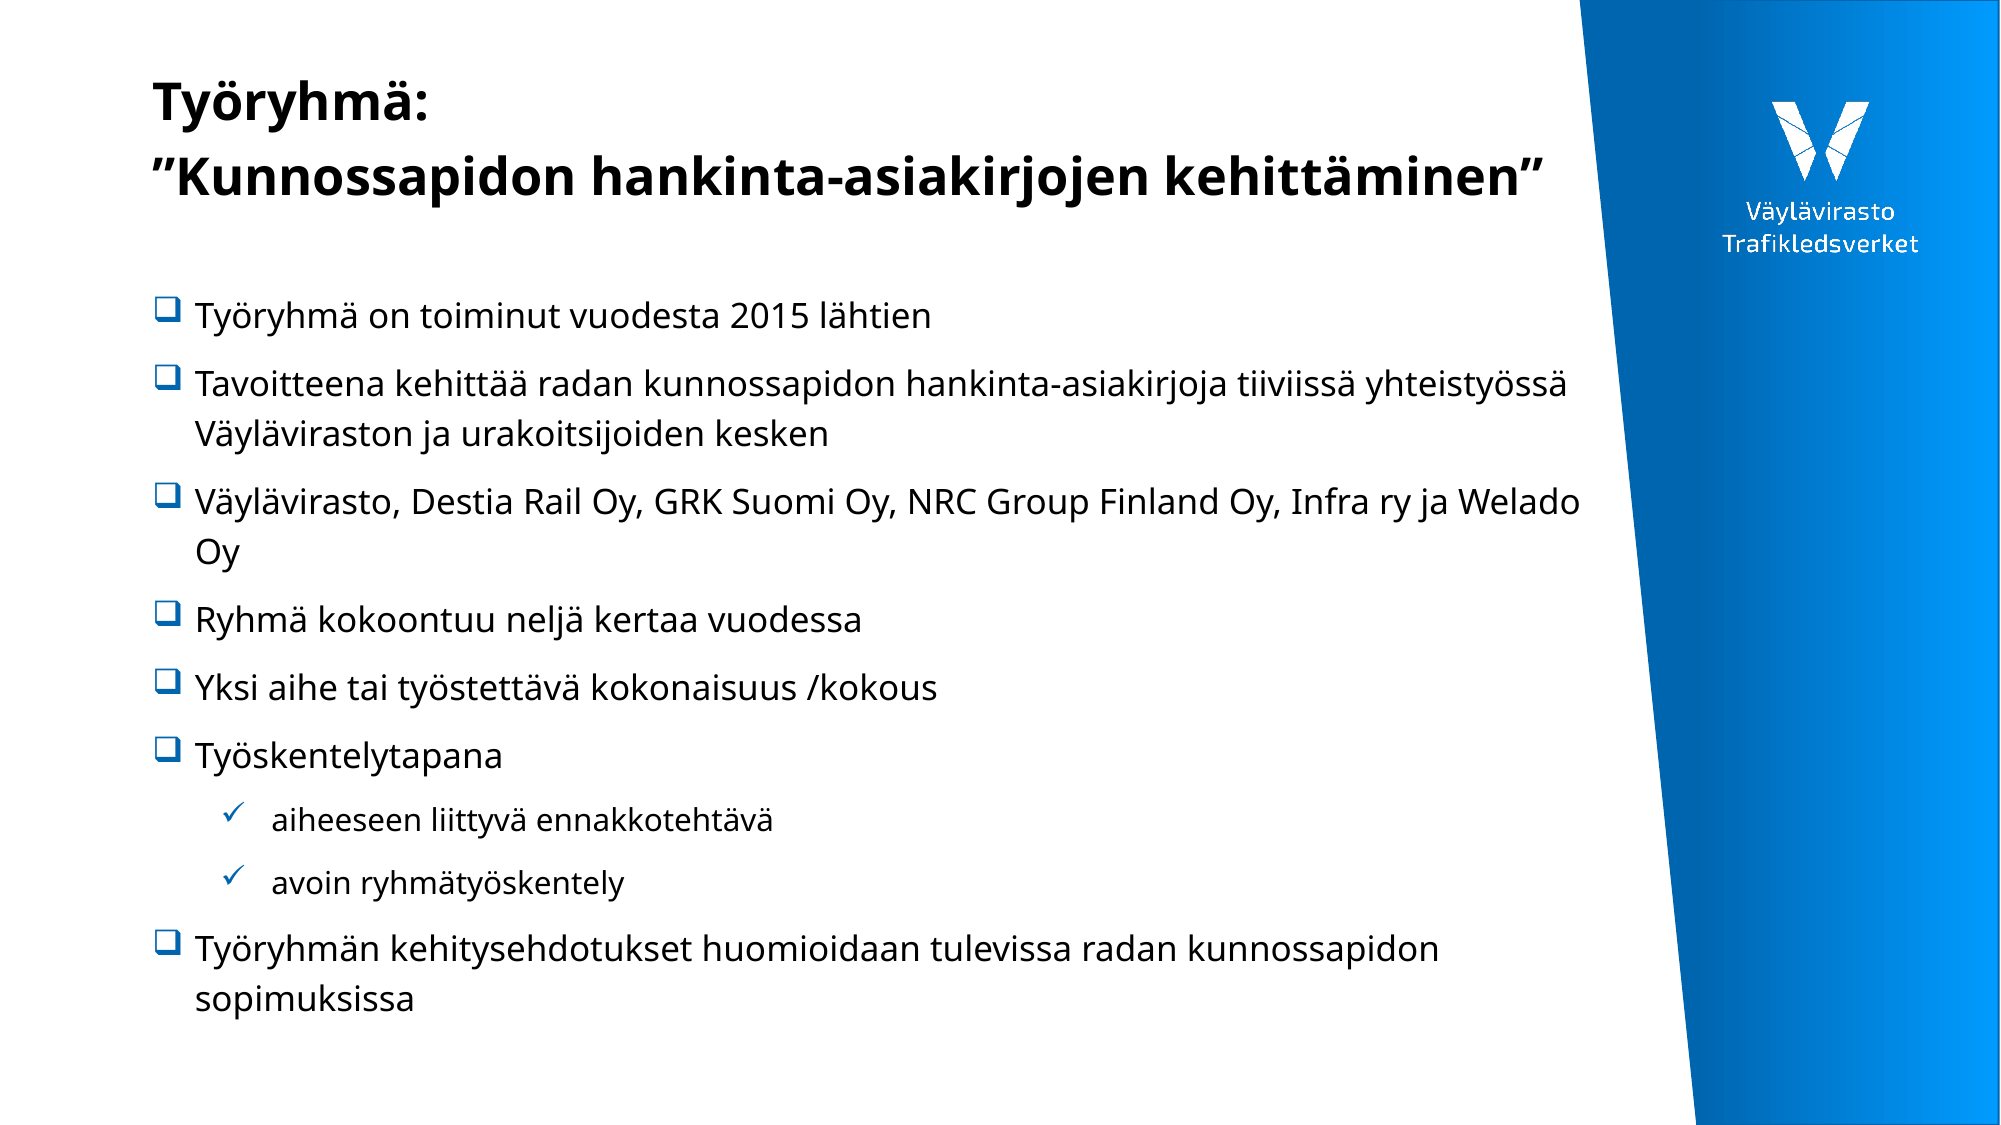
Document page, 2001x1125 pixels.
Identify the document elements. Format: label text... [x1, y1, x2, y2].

picture [1669, 47, 1971, 306]
title Työryhmä: ”Kunnossapidon hankinta-asiakirjojen kehittäminen” [137, 59, 1563, 277]
list Työryhmä on toiminut vuodesta 2015 lähtien Tavoitteena kehittää radan kunnossapidon hankinta-asiakirjoja tiiviissä yhteistyössä Väyläviraston ja urakoitsijoiden kesken Väylävirasto, Destia Rail Oy, GRK Suomi Oy, NRC Group Finland Oy, Infra ry ja Welado Oy Ryhmä kokoontuu neljä kertaa vuodessa Yksi aihe tai työstettävä kokonaisuus /kokous Työskentelytapana aiheeseen liittyvä ennakkotehtävä avoin ryhmätyöskentely Työryhmän kehitysehdotukset huomioidaan tulevissa radan kunnossapidon sopimuksissa [137, 277, 1618, 1032]
